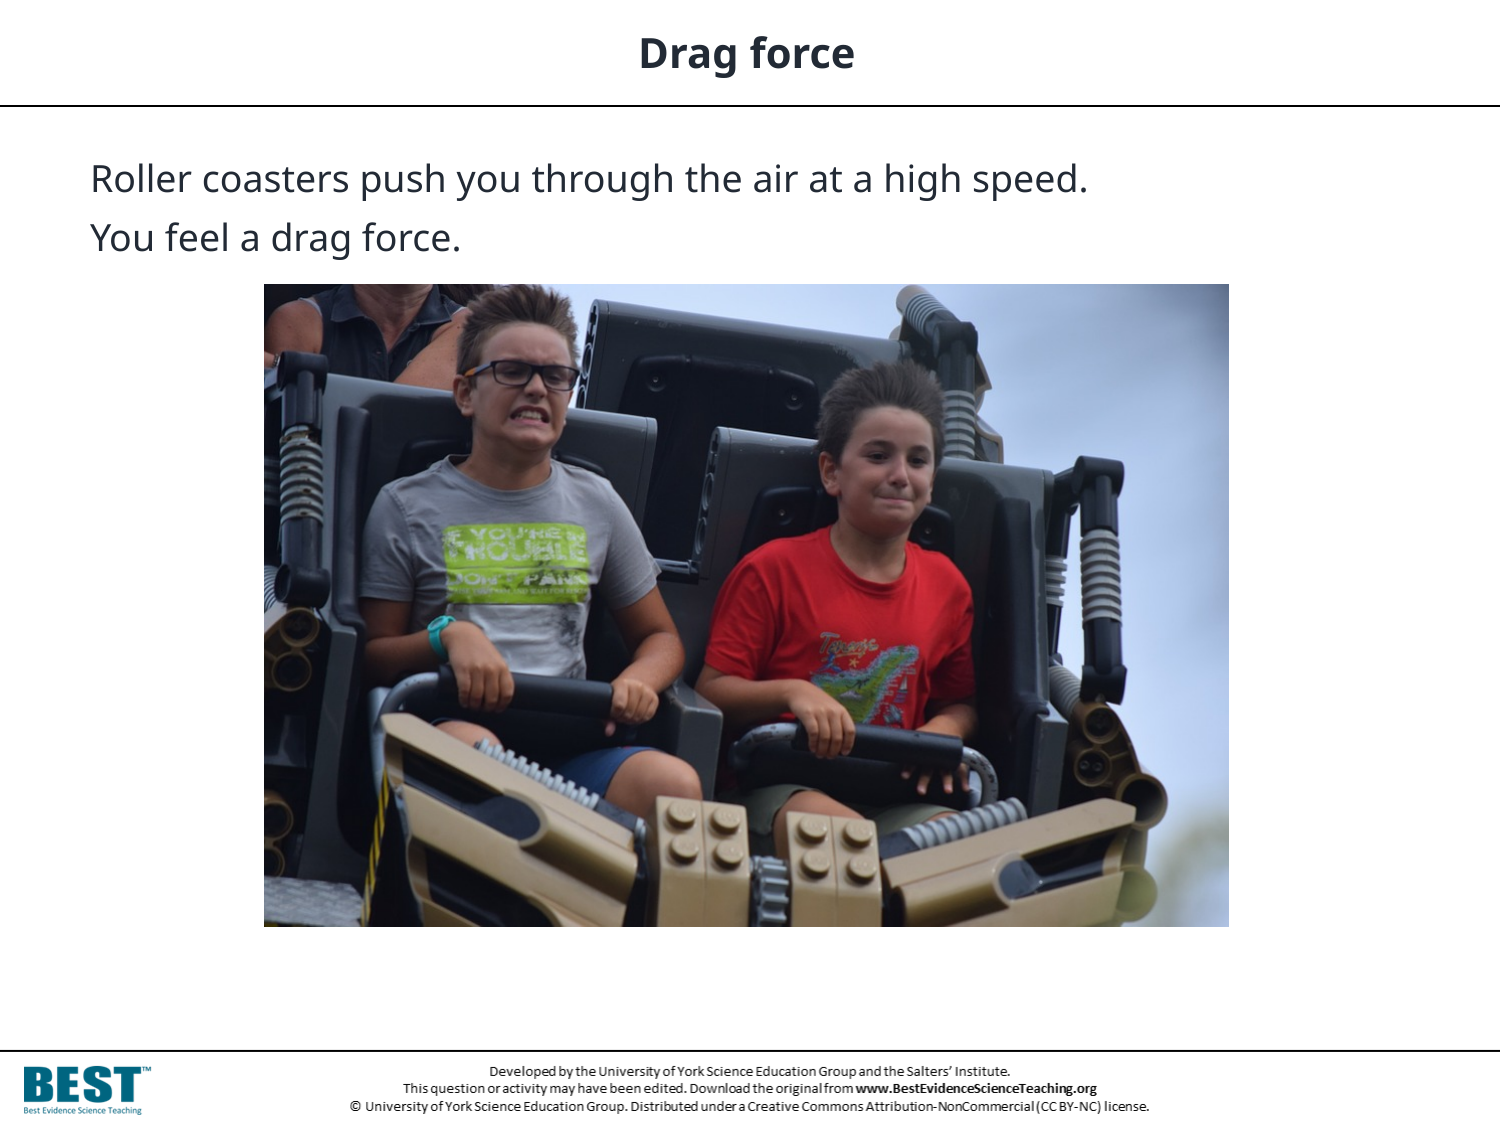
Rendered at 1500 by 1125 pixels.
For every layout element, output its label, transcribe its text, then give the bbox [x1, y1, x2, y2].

picture [0, 105, 1500, 1125]
text_box Drag force [23, 4, 1471, 99]
